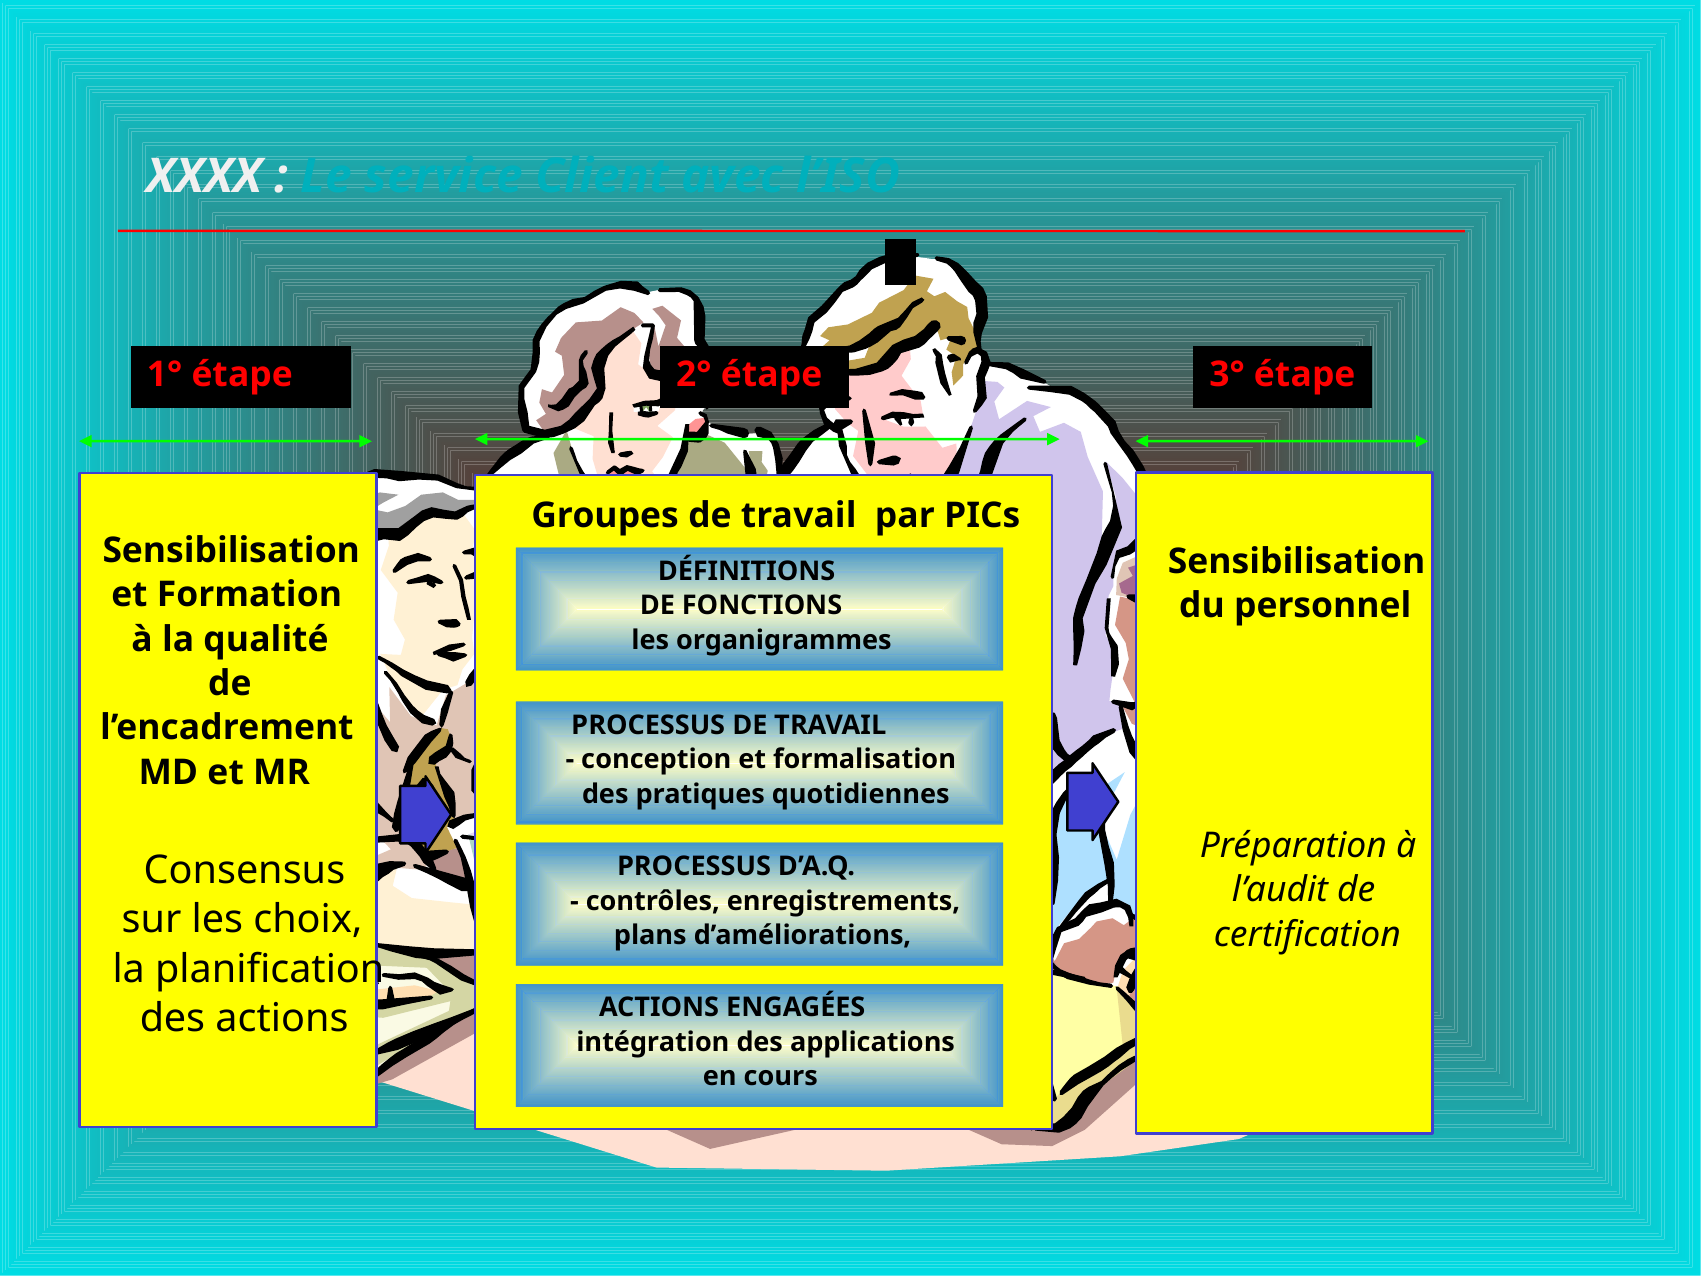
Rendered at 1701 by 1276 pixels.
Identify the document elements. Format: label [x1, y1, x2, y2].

text_box [28, 135, 1466, 1171]
